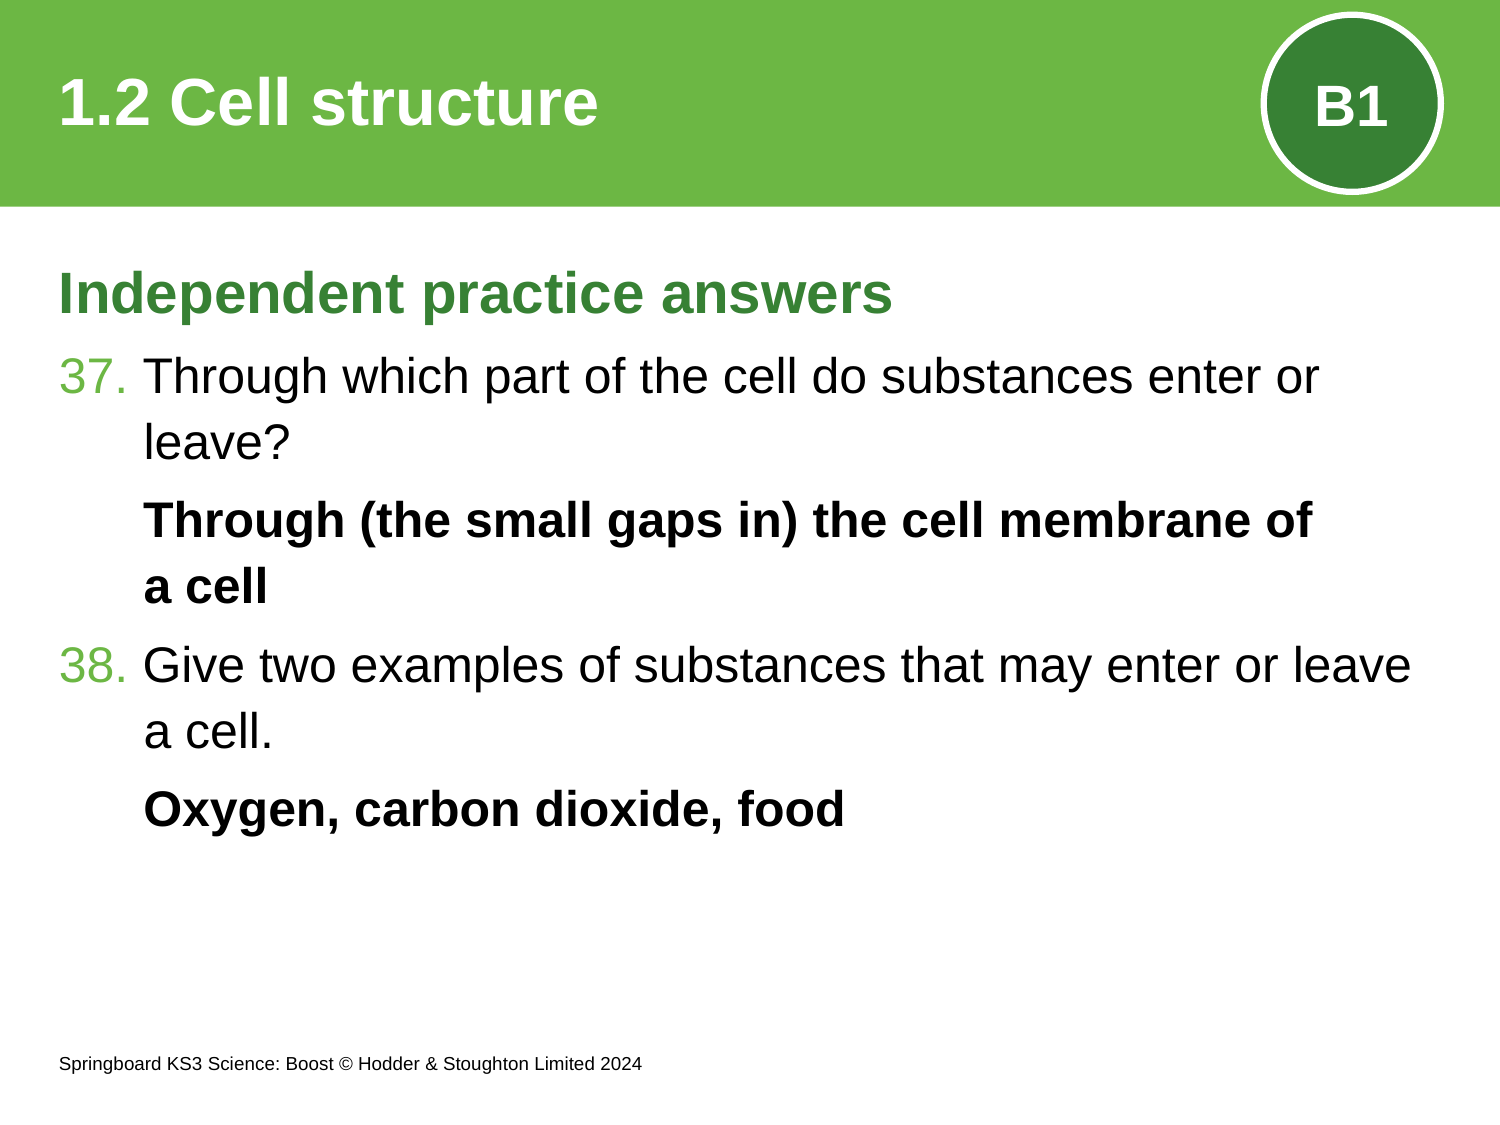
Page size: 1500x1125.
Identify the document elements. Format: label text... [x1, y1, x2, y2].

text_box B1 [1262, 13, 1442, 193]
list Independent practice answers 37. Through which part of the cell do substances enter or leave? Through (the small gaps in) the cell membrane of a cell 38. Give two examples of substances that may enter or leave a cell. Oxygen, carbon dioxide, food [59, 248, 1441, 987]
footer Springboard KS3 Science: Boost © Hodder & Stoughton Limited 2024 [59, 1033, 680, 1094]
title 1.2 Cell structure [59, 0, 1240, 207]
